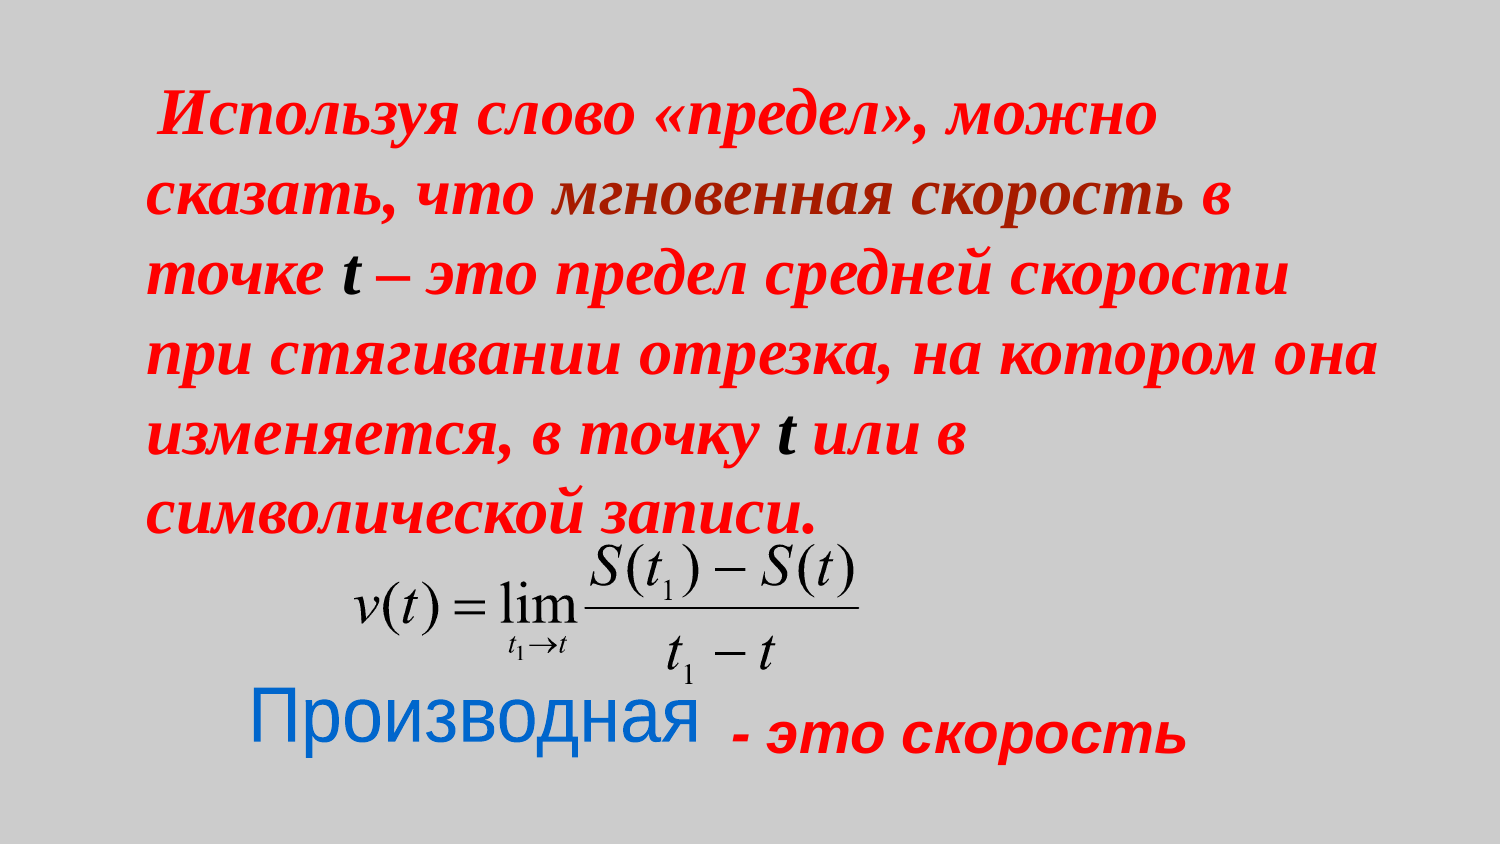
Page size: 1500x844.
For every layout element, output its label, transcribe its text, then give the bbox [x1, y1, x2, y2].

text_box - это скорость [716, 687, 1207, 773]
list Используя слово «предел», можно сказать, что мгновенная скорость в точке t – это предел средней скорости при стягивании отрезка, на котором она изменяется, в точку t или в символической записи. [75, 60, 1425, 391]
list Используя слово «предел», можно сказать, что мгновенная скорость в точке t – это предел средней скорости при стягивании отрезка, на котором она изменяется, в точку t или в символической записи. [75, 392, 1425, 617]
picture [346, 529, 870, 696]
